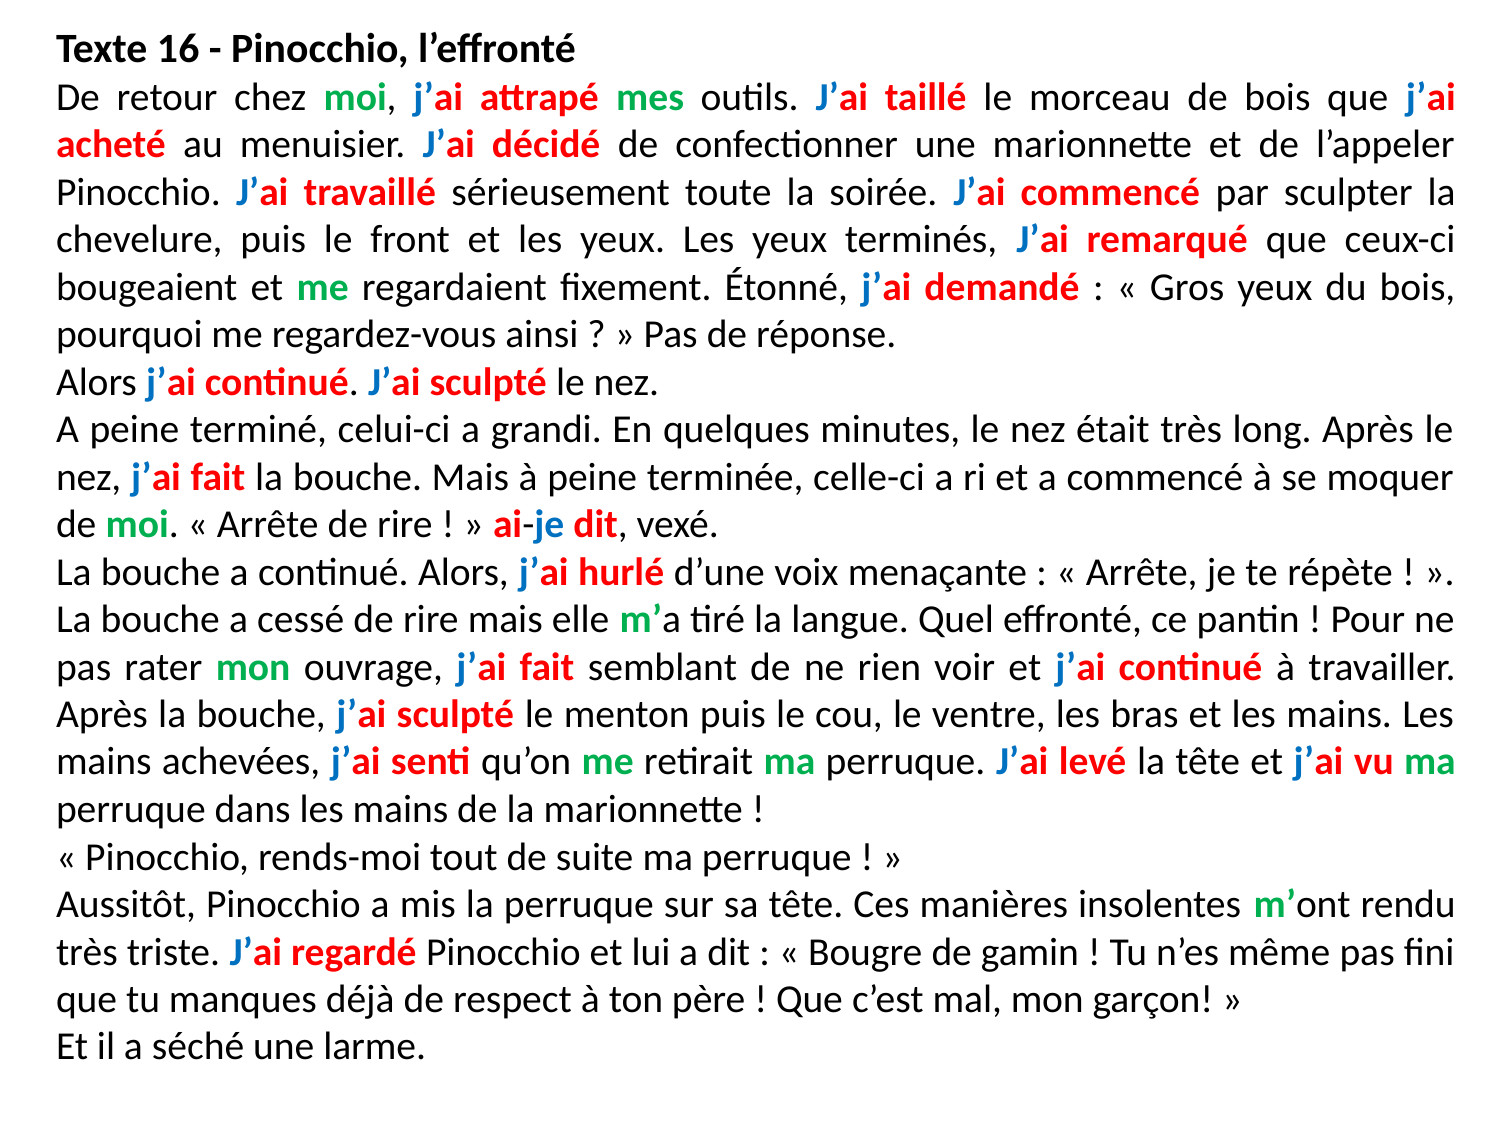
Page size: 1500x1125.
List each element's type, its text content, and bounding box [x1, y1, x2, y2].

text_box Texte 16 - Pinocchio, l’effronté De retour chez moi, j’ai attrapé mes outils. J’ai taillé le morceau de bois que j’ai acheté au menuisier. J’ai décidé de confectionner une marionnette et de l’appeler Pinocchio. J’ai travaillé sérieusement toute la soirée. J’ai commencé par sculpter la chevelure, puis le front et les yeux. Les yeux terminés, J’ai remarqué que ceux-ci bougeaient et me regardaient fixement. Étonné, j’ai demandé : « Gros yeux du bois, pourquoi me regardez-vous ainsi ? » Pas de réponse. Alors j’ai continué. J’ai sculpté le nez. A peine terminé, celui-ci a grandi. En quelques minutes, le nez était très long. Après le nez, j’ai fait la bouche. Mais à peine terminée, celle-ci a ri et a commencé à se moquer de moi. « Arrête de rire ! » ai-je dit, vexé. La bouche a continué. Alors, j’ai hurlé d’une voix menaçante : « Arrête, je te répète ! ». La bouche a cessé de rire mais elle m’a tiré la langue. Quel effronté, ce pantin ! Pour ne pas rater mon ouvrage, j’ai fait semblant de ne rien voir et j’ai continué à travailler. Après la bouche, j’ai sculpté le menton puis le cou, le ventre, les bras et les mains. Les mains achevées, j’ai senti qu’on me retirait ma perruque. J’ai levé la tête et j’ai vu ma perruque dans les mains de la marionnette ! « Pinocchio, rends-moi tout de suite ma perruque ! » Aussitôt, Pinocchio a mis la perruque sur sa tête. Ces manières insolentes m’ont rendu très triste. J’ai regardé Pinocchio et lui a dit : « Bougre de gamin ! Tu n’es même pas fini que tu manques déjà de respect à ton père ! Que c’est mal, mon garçon! » Et il a séché une larme. [41, 13, 1471, 1076]
